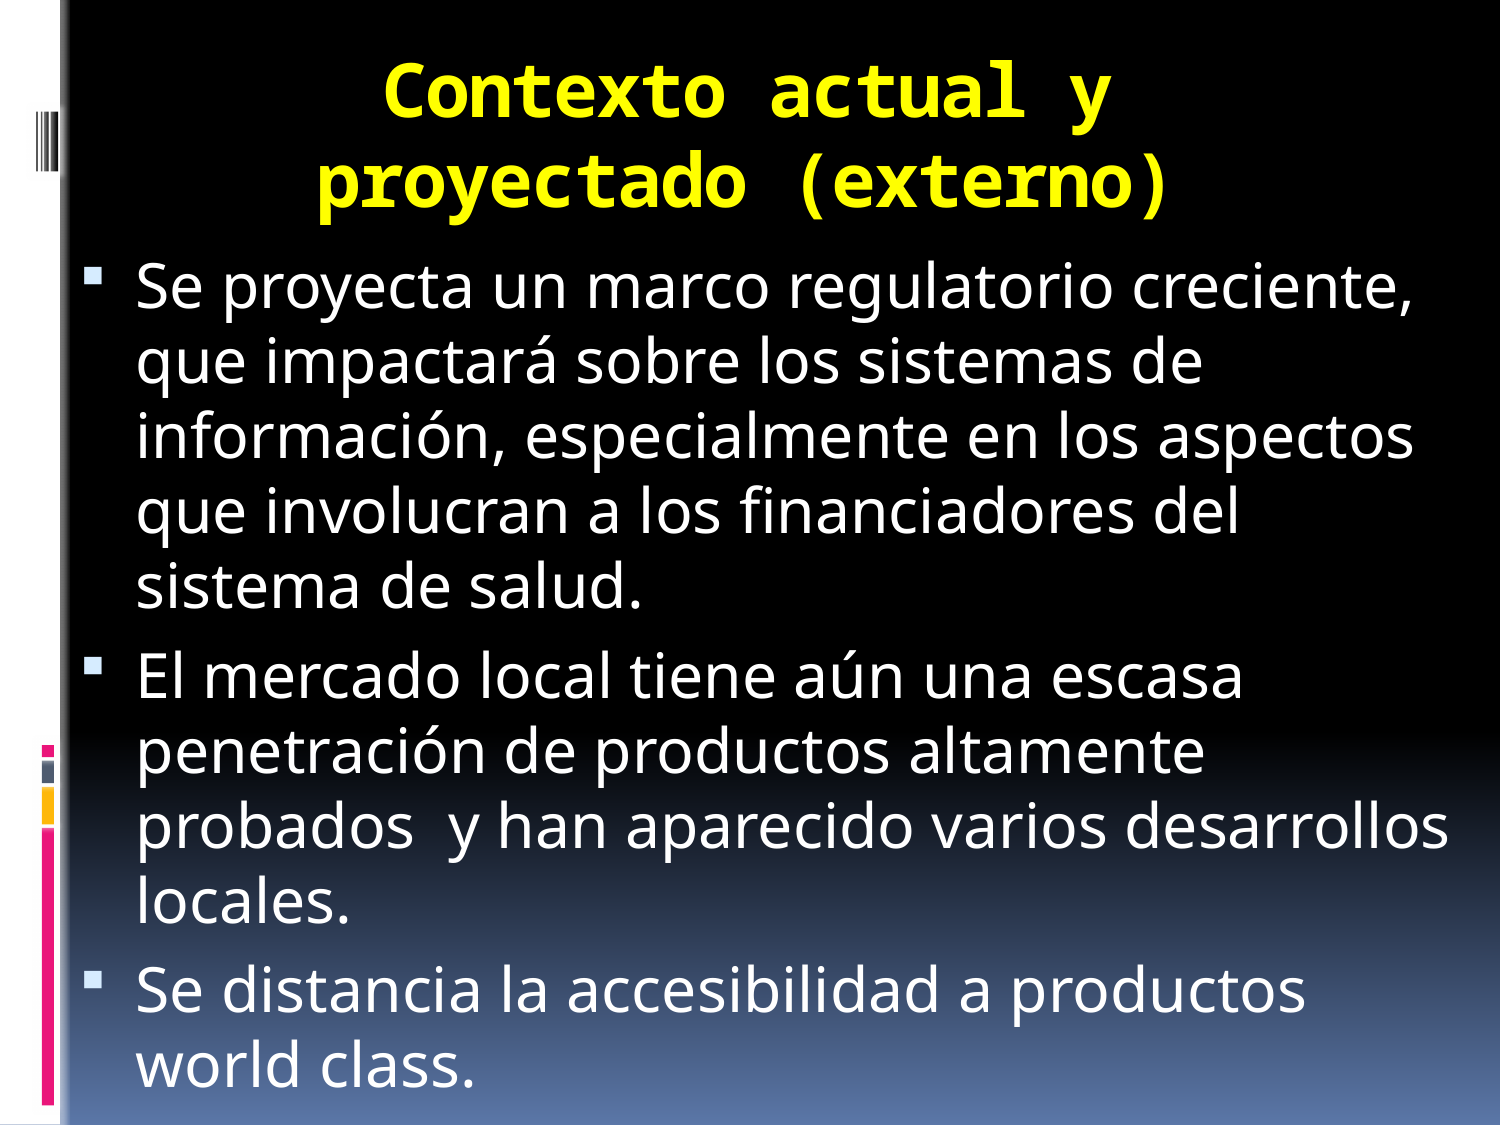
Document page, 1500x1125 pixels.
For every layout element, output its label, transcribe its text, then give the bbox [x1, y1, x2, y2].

title Contexto actual y proyectado (externo) [170, 35, 1325, 223]
list Se proyecta un marco regulatorio creciente, que impactará sobre los sistemas de información, especialmente en los aspectos que involucran a los financiadores del sistema de salud. El mercado local tiene aún una escasa penetración de productos altamente probados y han aparecido varios desarrollos locales. Se distancia la accesibilidad a productos world class. [52, 238, 1500, 1125]
